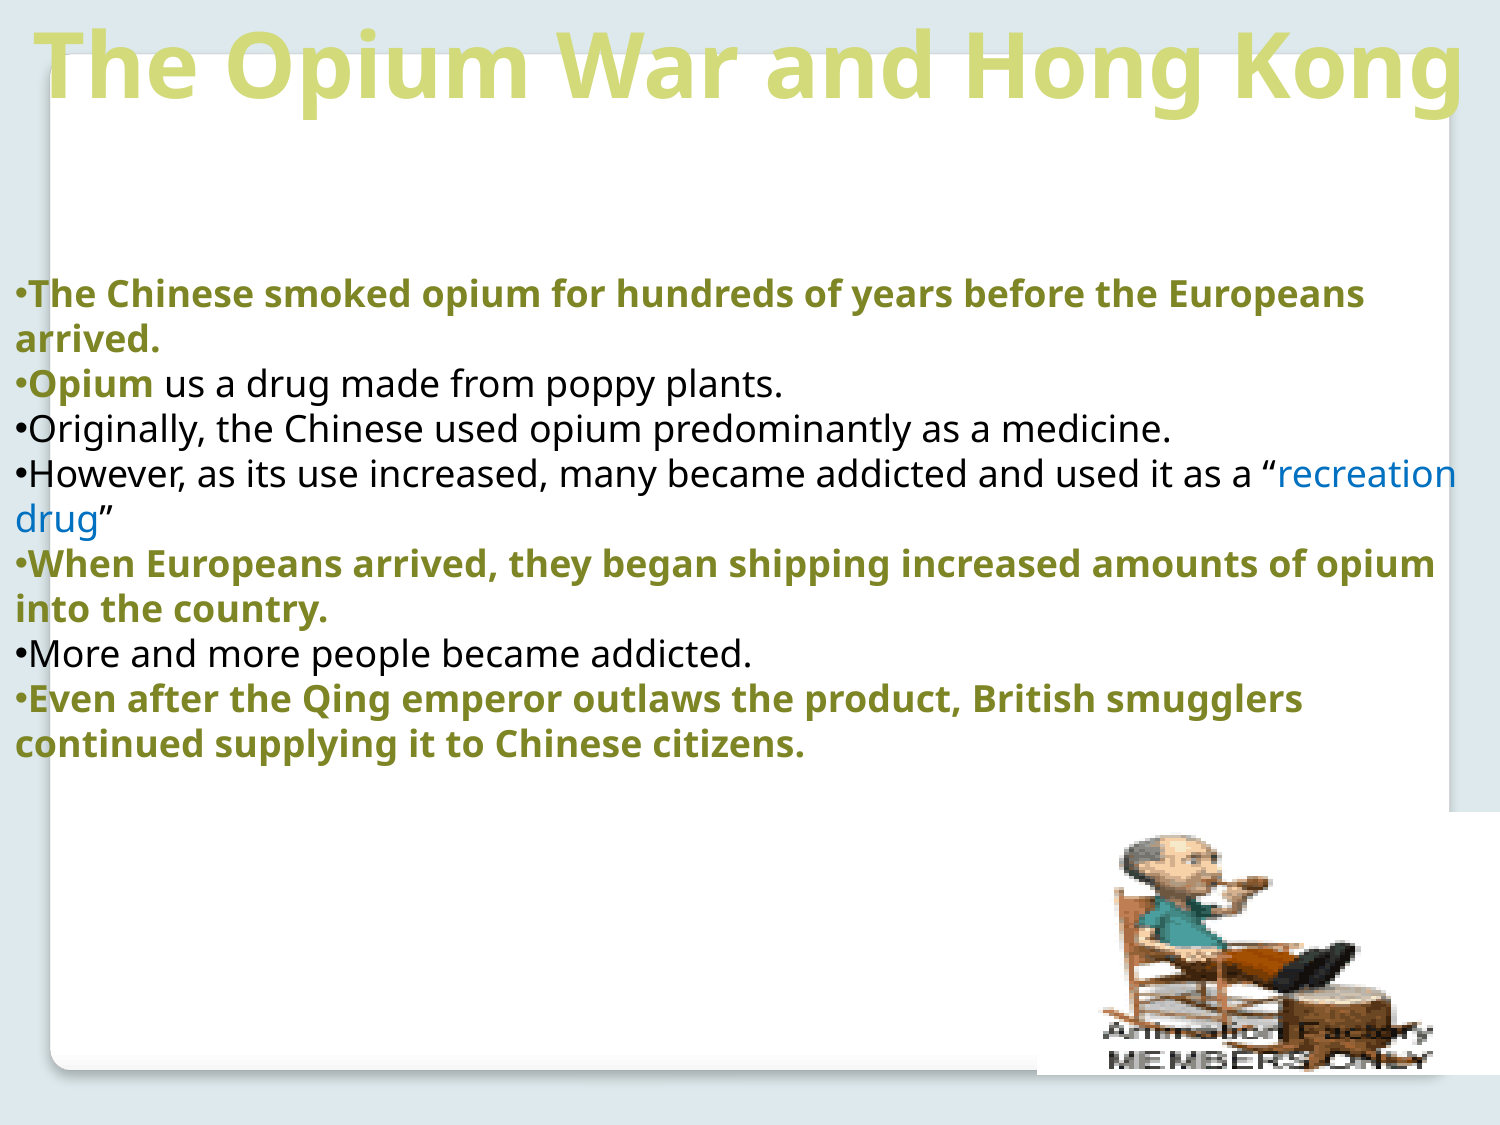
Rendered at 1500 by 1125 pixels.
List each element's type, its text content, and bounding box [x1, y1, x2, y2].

text_box The Opium War and Hong Kong [0, 0, 1500, 125]
text_box The Chinese smoked opium for hundreds of years before the Europeans arrived. Opium us a drug made from poppy plants. Originally, the Chinese used opium predominantly as a medicine. However, as its use increased, many became addicted and used it as a “recreation drug” When Europeans arrived, they began shipping increased amounts of opium into the country. More and more people became addicted. Even after the Qing emperor outlaws the product, British smugglers continued supplying it to Chinese citizens. [0, 262, 1500, 773]
picture [1037, 812, 1500, 1076]
